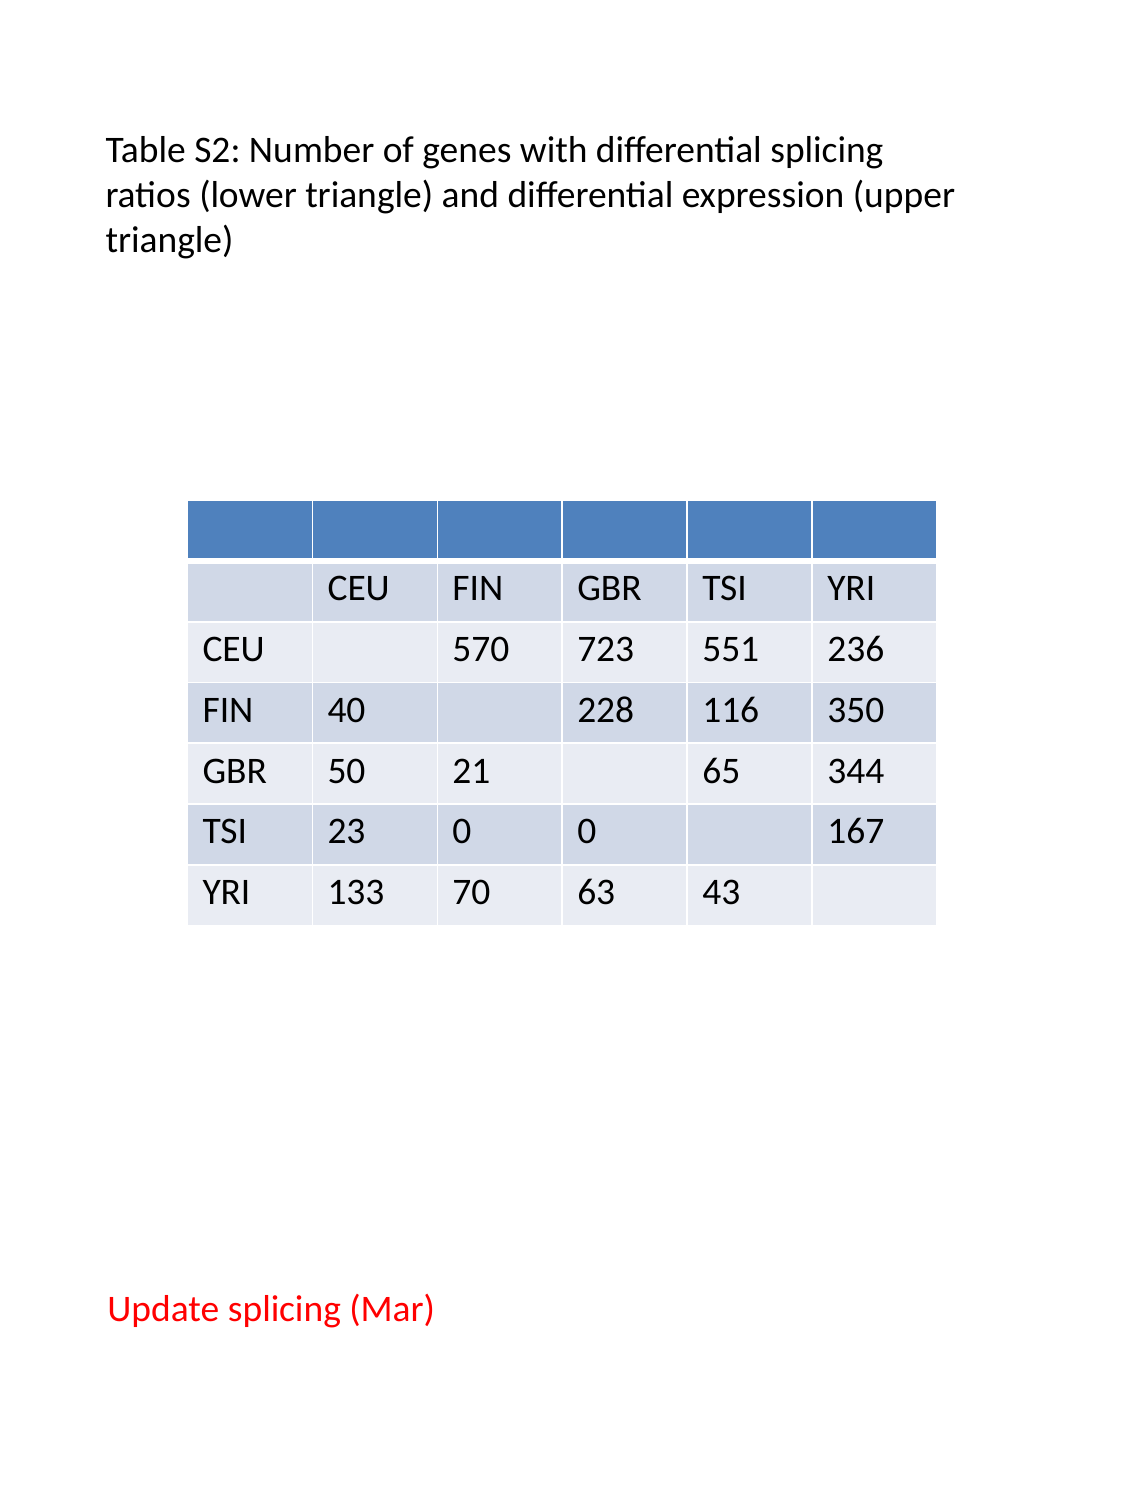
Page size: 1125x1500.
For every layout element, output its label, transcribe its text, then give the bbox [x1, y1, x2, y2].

table_cell 23 [313, 805, 437, 864]
table_header [688, 501, 811, 558]
table_cell 65 [688, 744, 811, 803]
table_cell 344 [813, 744, 936, 803]
table_cell 236 [813, 623, 936, 682]
table_cell FIN [438, 564, 561, 621]
table_cell 50 [313, 744, 437, 803]
table_header [438, 501, 561, 558]
table_cell [188, 564, 312, 621]
table_cell 63 [563, 866, 686, 925]
text_box Table S2: Number of genes with differential splicing ratios (lower triangle) and differential expression (upper triangle) [90, 117, 991, 313]
table_cell 350 [813, 683, 936, 742]
table_cell 551 [688, 623, 811, 682]
table_cell CEU [188, 623, 312, 682]
text_box Update splicing (Mar) [92, 1276, 451, 1337]
table_cell 40 [313, 683, 437, 742]
table_cell YRI [813, 564, 936, 621]
table_cell [438, 683, 561, 742]
table_cell 133 [313, 866, 437, 925]
table_cell 0 [438, 805, 561, 864]
table_cell [813, 866, 936, 925]
table_header [563, 501, 686, 558]
table_cell 570 [438, 623, 561, 682]
table_header [313, 501, 437, 558]
table_cell 167 [813, 805, 936, 864]
table_cell 70 [438, 866, 561, 925]
table_cell [688, 805, 811, 864]
table_cell 116 [688, 683, 811, 742]
table_header [813, 501, 936, 558]
table_header [188, 501, 312, 558]
table_cell 43 [688, 866, 811, 925]
table_cell YRI [188, 866, 312, 925]
table_cell 228 [563, 683, 686, 742]
table_cell TSI [188, 805, 312, 864]
table_cell TSI [688, 564, 811, 621]
table_cell FIN [188, 683, 312, 742]
table_cell [563, 744, 686, 803]
table_cell CEU [313, 564, 437, 621]
table_cell [313, 623, 437, 682]
table_cell 723 [563, 623, 686, 682]
table_cell GBR [188, 744, 312, 803]
table_cell 21 [438, 744, 561, 803]
table_cell GBR [563, 564, 686, 621]
table_cell 0 [563, 805, 686, 864]
